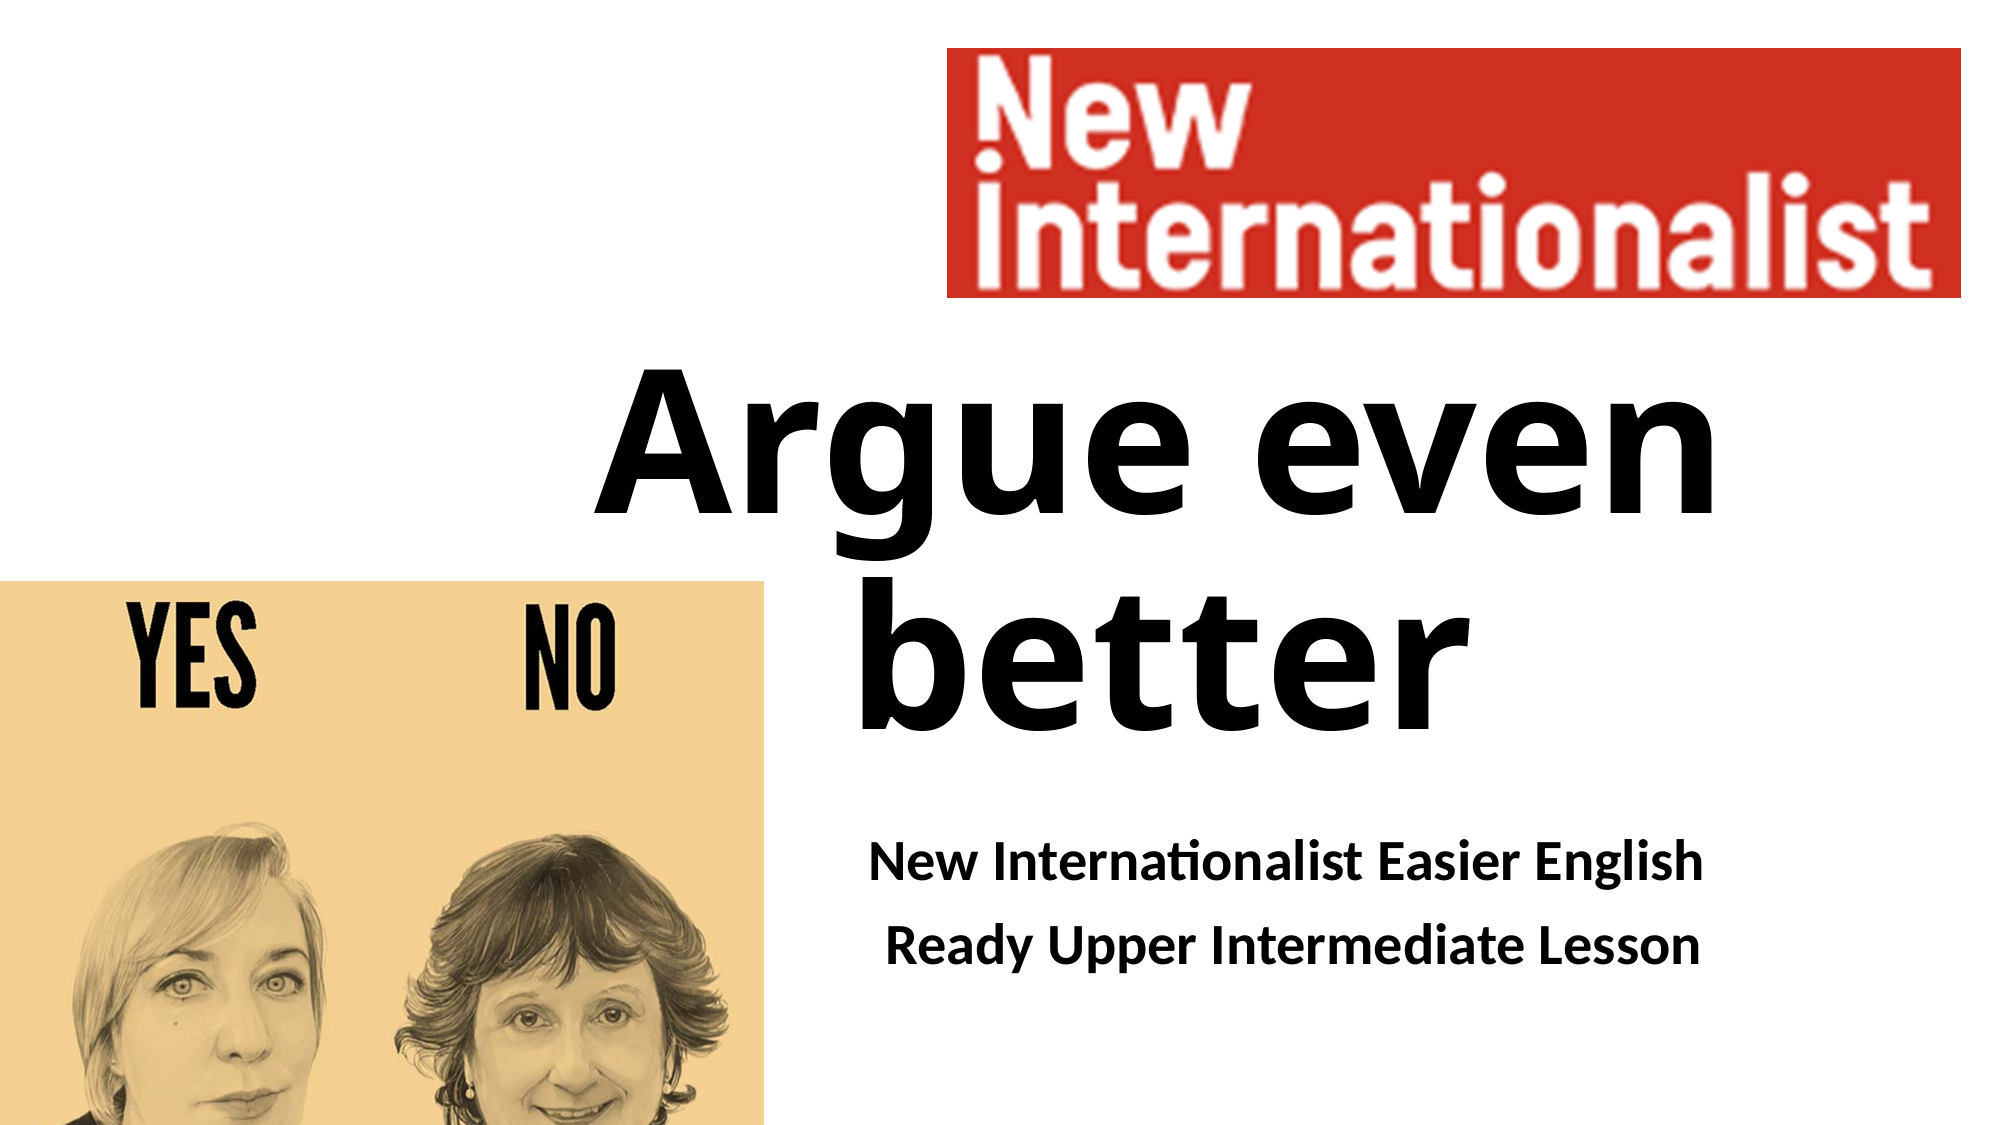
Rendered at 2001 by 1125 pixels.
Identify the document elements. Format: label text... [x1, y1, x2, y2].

picture [0, 581, 764, 1125]
title Argue even better [571, 302, 1750, 781]
picture [947, 48, 1961, 299]
subtitle New Internationalist Easier English Ready Upper Intermediate Lesson [836, 822, 1750, 1000]
